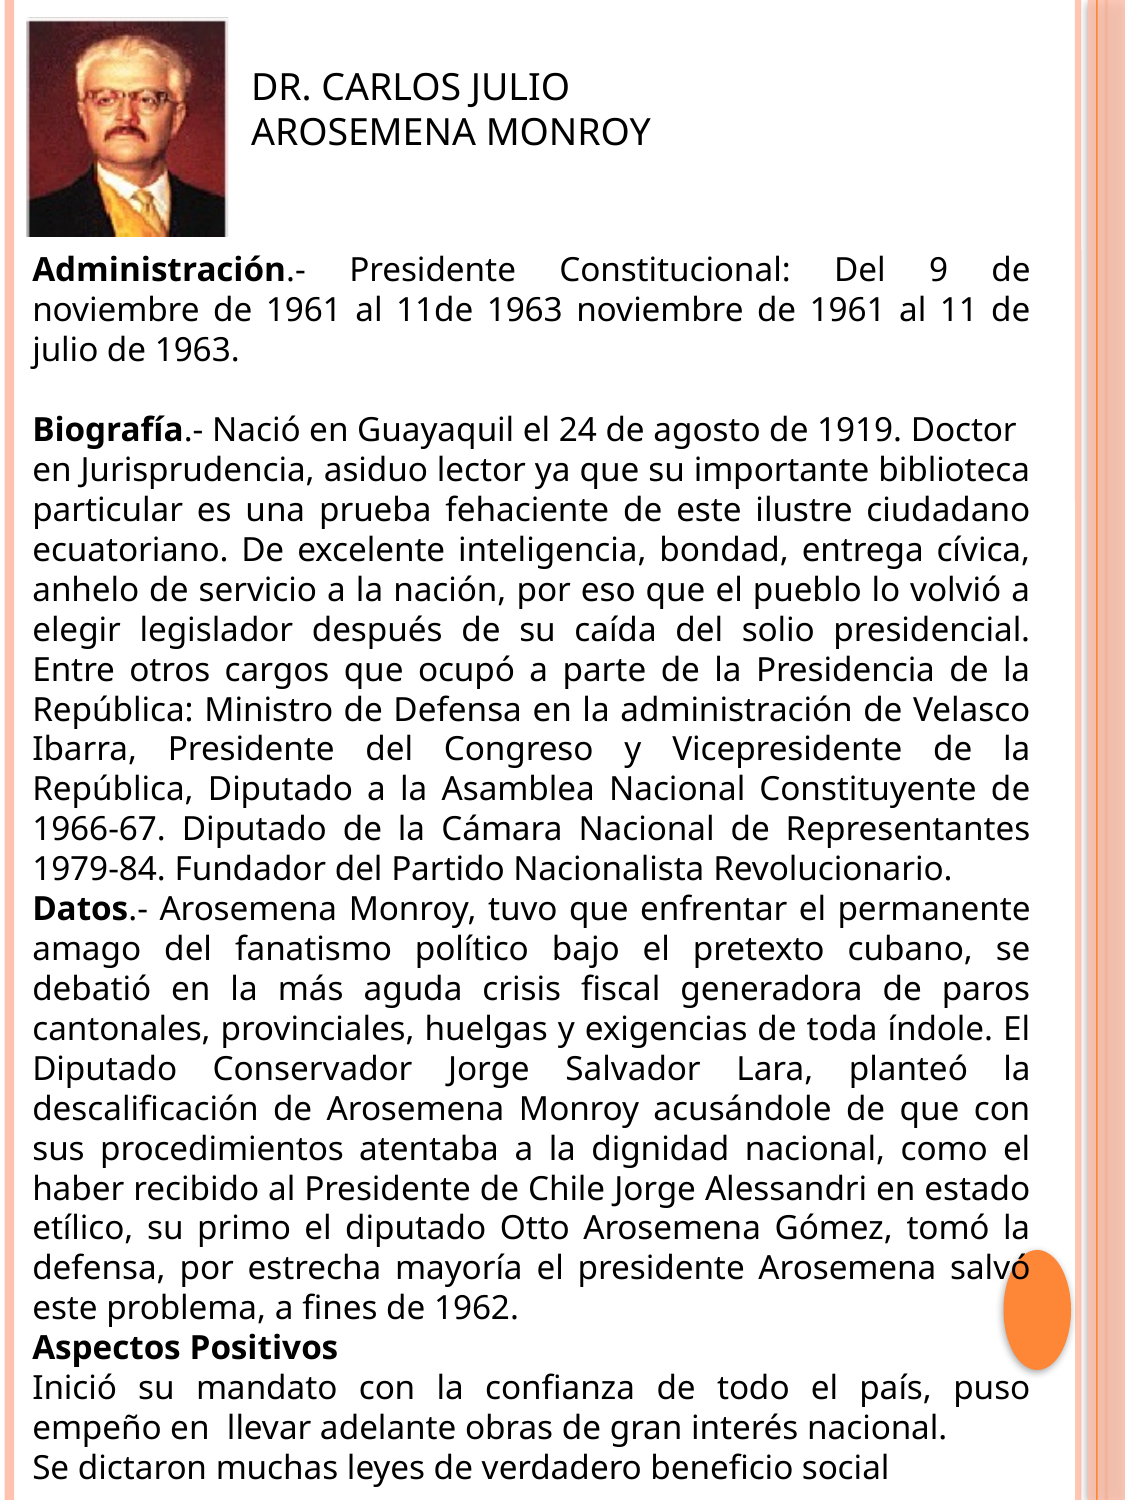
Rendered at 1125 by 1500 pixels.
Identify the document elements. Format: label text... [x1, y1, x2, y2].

text_box Administración.- Presidente Constitucional: Del 9 de noviembre de 1961 al 11de 1963 noviembre de 1961 al 11 de julio de 1963. Biografía.- Nació en Guayaquil el 24 de agosto de 1919. Doctor en Jurisprudencia, asiduo lector ya que su importante biblioteca particular es una prueba fehaciente de este ilustre ciudadano ecuatoriano. De excelente inteligencia, bondad, entrega cívica, anhelo de servicio a la nación, por eso que el pueblo lo volvió a elegir legislador después de su caída del solio presidencial. Entre otros cargos que ocupó a parte de la Presidencia de la República: Ministro de Defensa en la administración de Velasco Ibarra, Presidente del Congreso y Vicepresidente de la República, Diputado a la Asamblea Nacional Constituyente de 1966-67. Diputado de la Cámara Nacional de Representantes 1979-84. Fundador del Partido Nacionalista Revolucionario. Datos.- Arosemena Monroy, tuvo que enfrentar el permanente amago del fanatismo político bajo el pretexto cubano, se debatió en la más aguda crisis fiscal generadora de paros cantonales, provinciales, huelgas y exigencias de toda índole. El Diputado Conservador Jorge Salvador Lara, planteó la descalificación de Arosemena Monroy acusándole de que con sus procedimientos atentaba a la dignidad nacional, como el haber recibido al Presidente de Chile Jorge Alessandri en estado etílico, su primo el diputado Otto Arosemena Gómez, tomó la defensa, por estrecha mayoría el presidente Arosemena salvó este problema, a fines de 1962. Aspectos Positivos Inició su mandato con la confianza de todo el país, puso empeño en llevar adelante obras de gran interés nacional. Se dictaron muchas leyes de verdadero beneficio social [17, 241, 1047, 1494]
picture [25, 17, 229, 237]
text_box DR. CARLOS JULIO AROSEMENA MONROY [236, 55, 799, 161]
